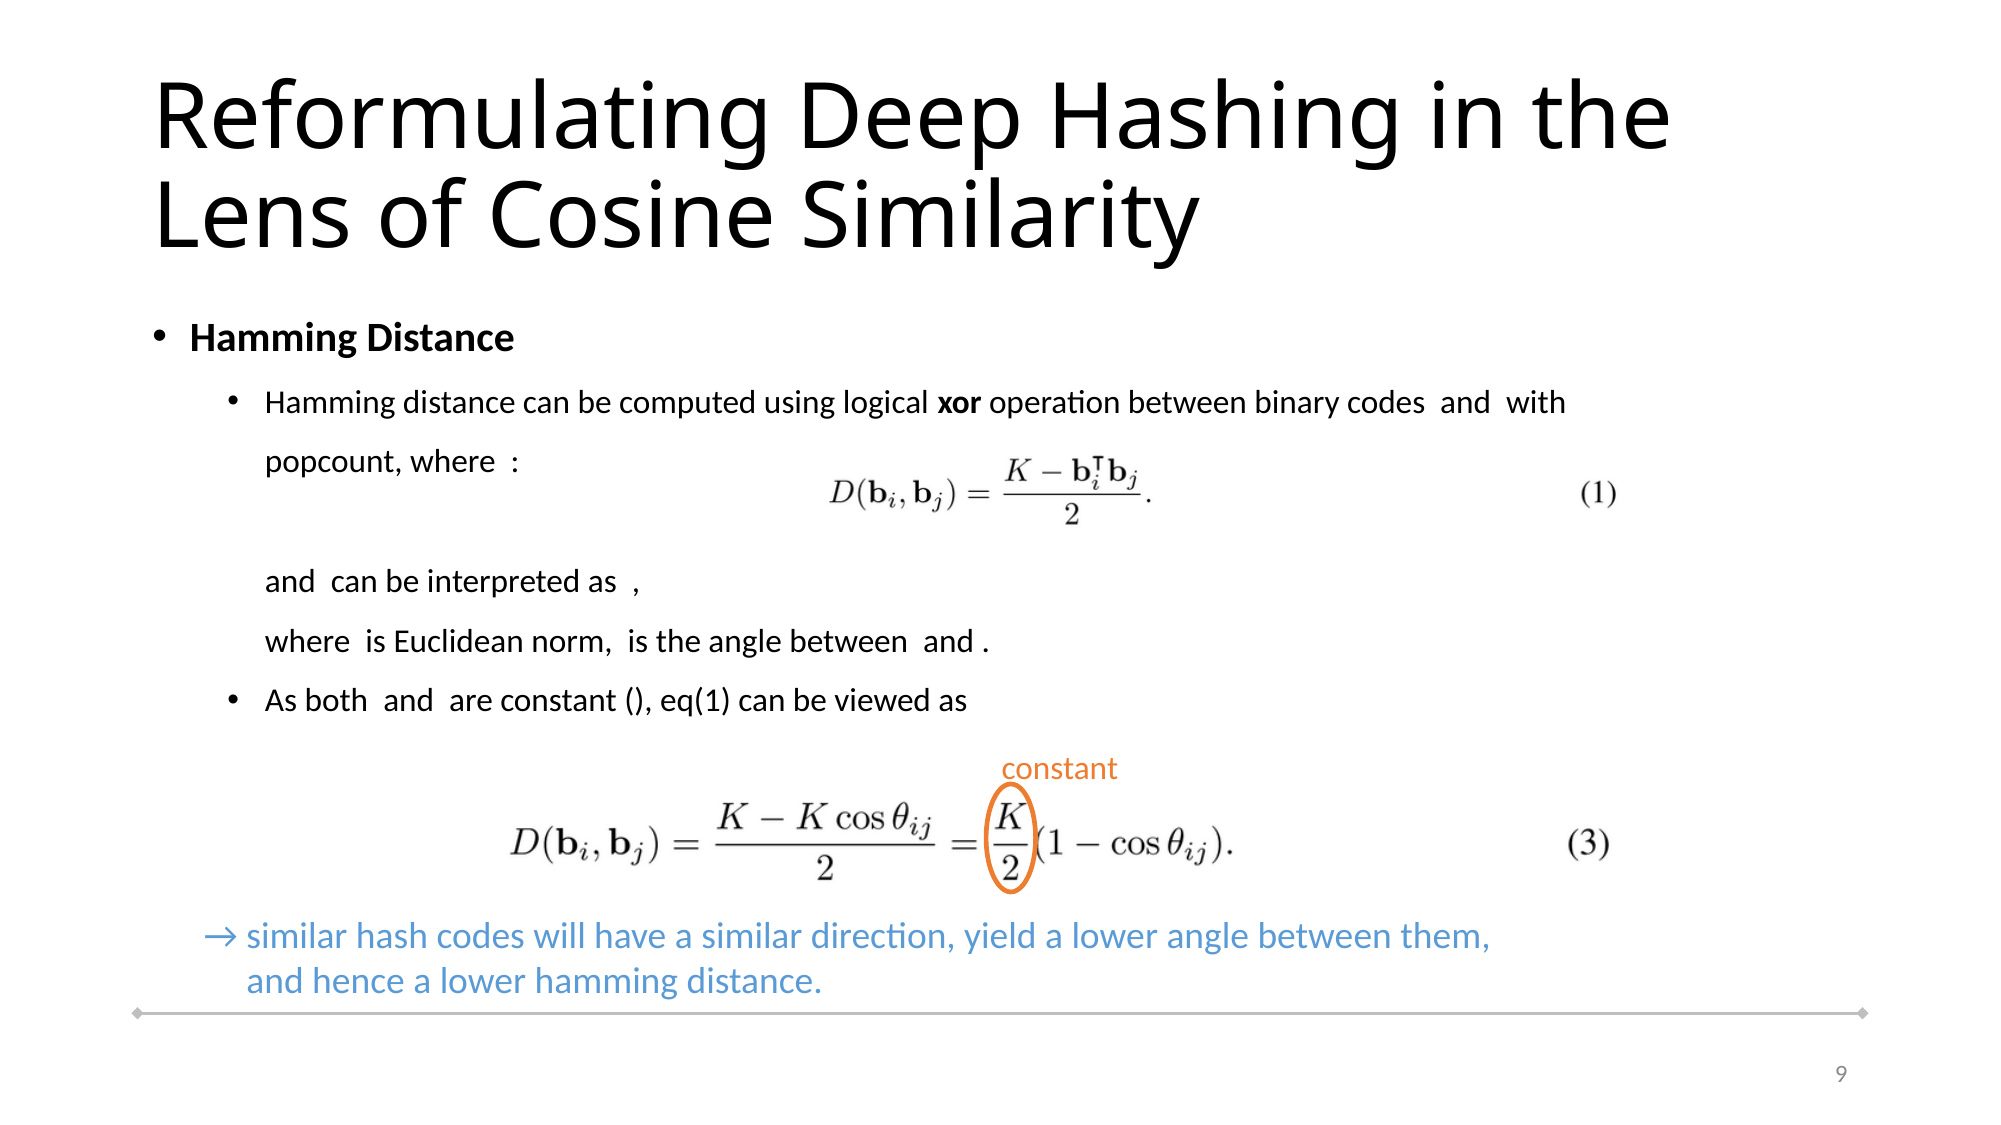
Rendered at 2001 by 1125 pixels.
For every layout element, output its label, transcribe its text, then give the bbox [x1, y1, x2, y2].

text_box → similar hash codes will have a similar direction, yield a lower angle between them, and hence a lower hamming distance. [189, 903, 1563, 1009]
picture [501, 791, 1635, 904]
title Reformulating Deep Hashing in the Lens of Cosine Similarity [137, 59, 1863, 278]
slide_number 9 [1412, 1042, 1863, 1103]
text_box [986, 739, 1135, 892]
picture [804, 444, 1635, 539]
